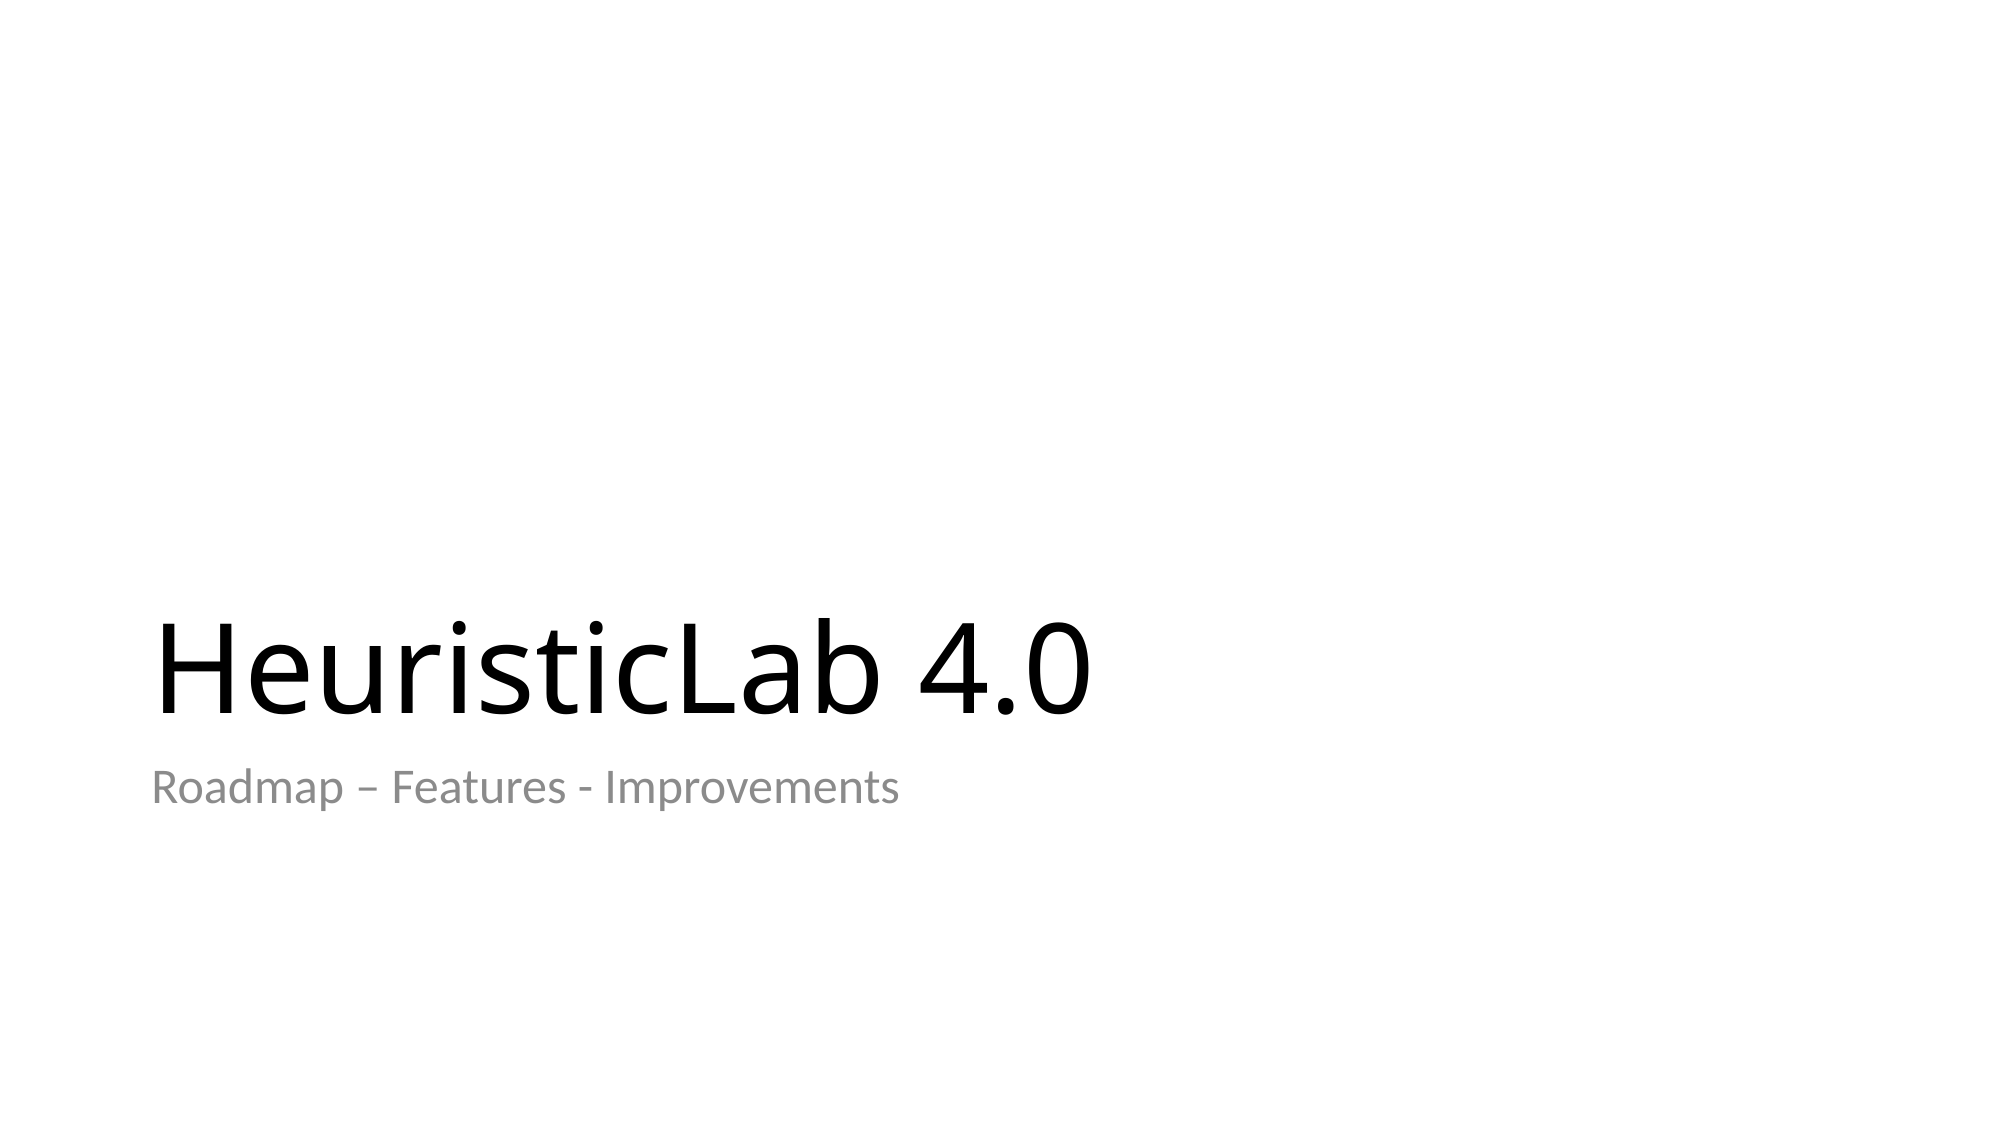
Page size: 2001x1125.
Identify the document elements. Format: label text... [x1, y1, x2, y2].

list Roadmap – Features - Improvements [136, 752, 1862, 999]
title HeuristicLab 4.0 [136, 280, 1862, 749]
